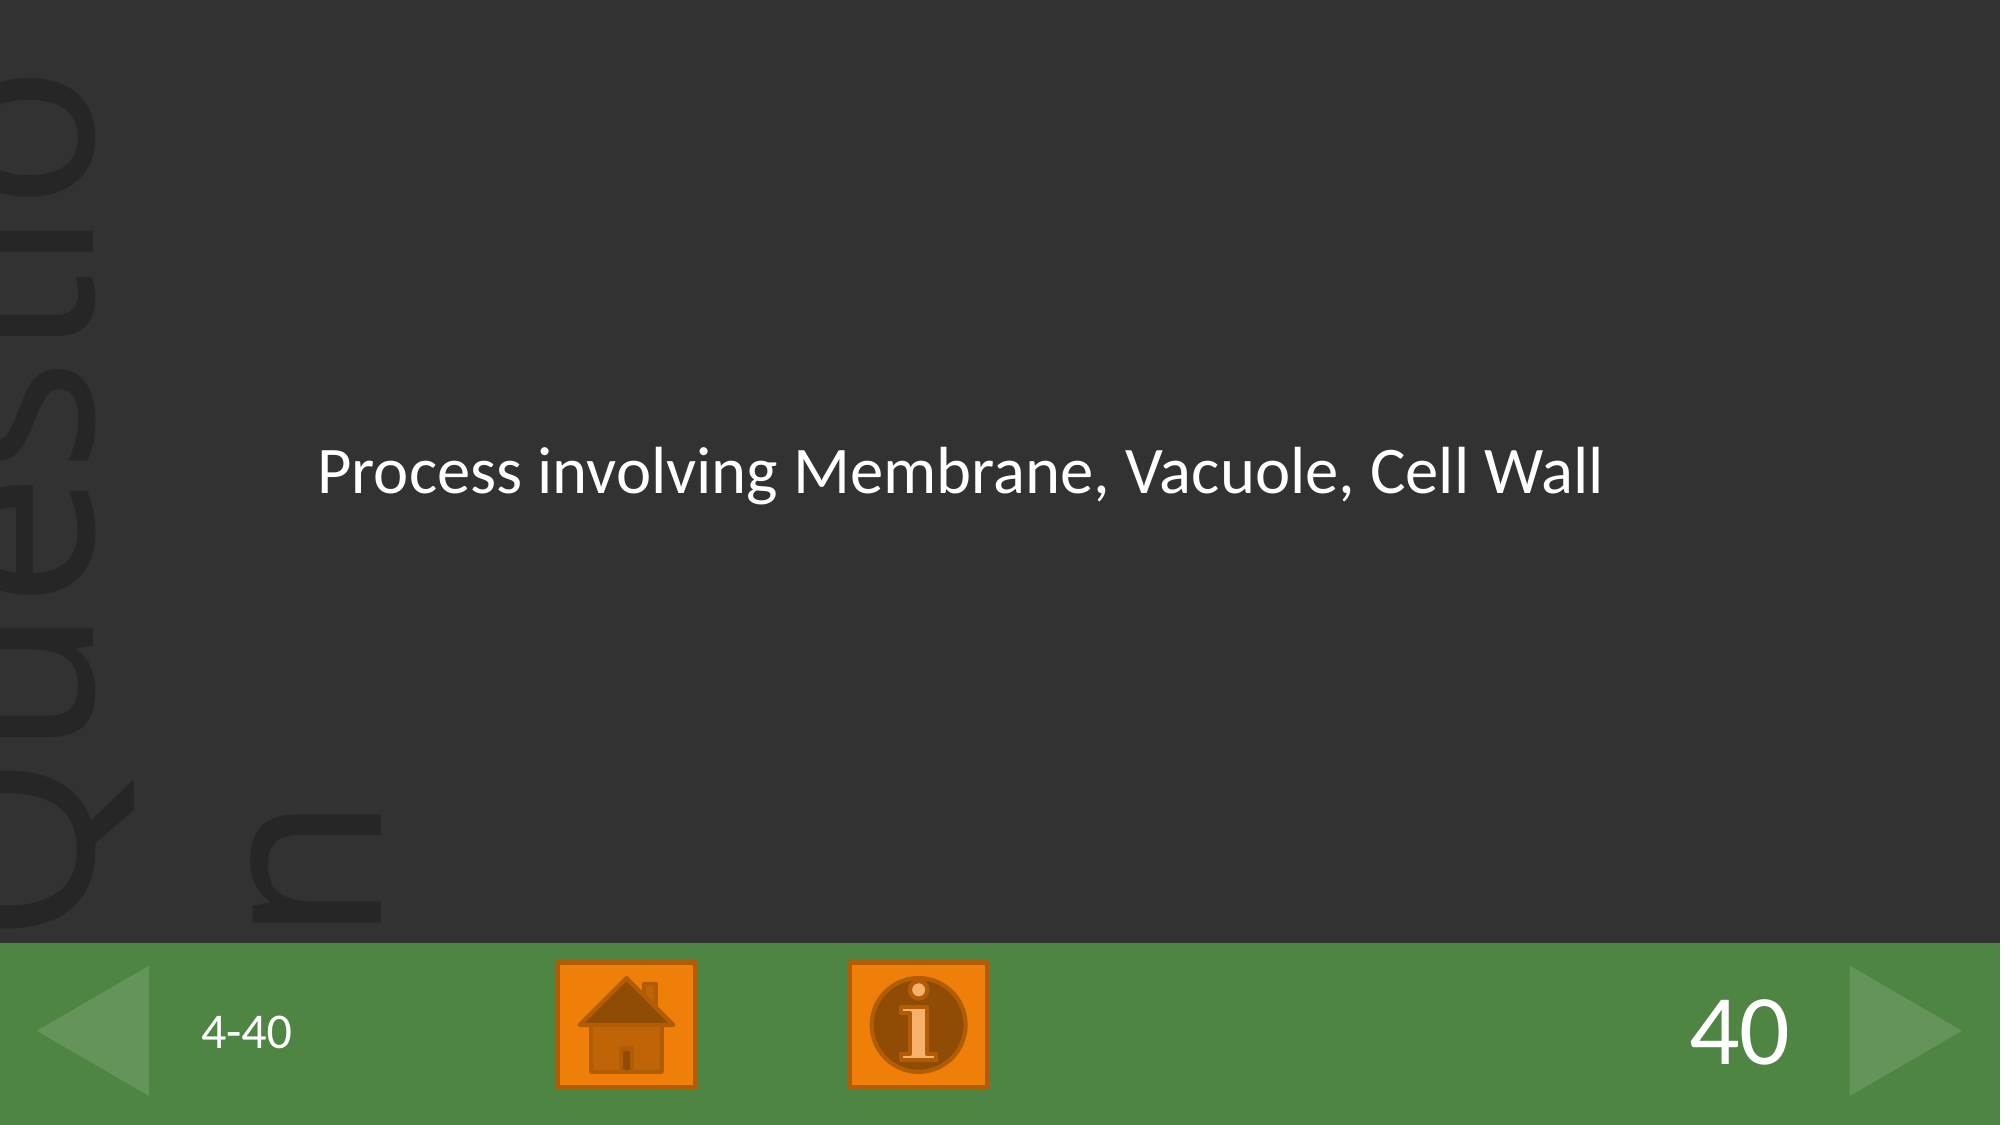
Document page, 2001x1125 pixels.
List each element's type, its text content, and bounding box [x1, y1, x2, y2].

text_box [848, 960, 989, 1090]
text_box [556, 960, 697, 1090]
list Process involving Membrane, Vacuole, Cell Wall [302, 307, 1760, 636]
title 4-40 [185, 967, 1494, 1097]
list 40 [1494, 967, 1806, 1097]
